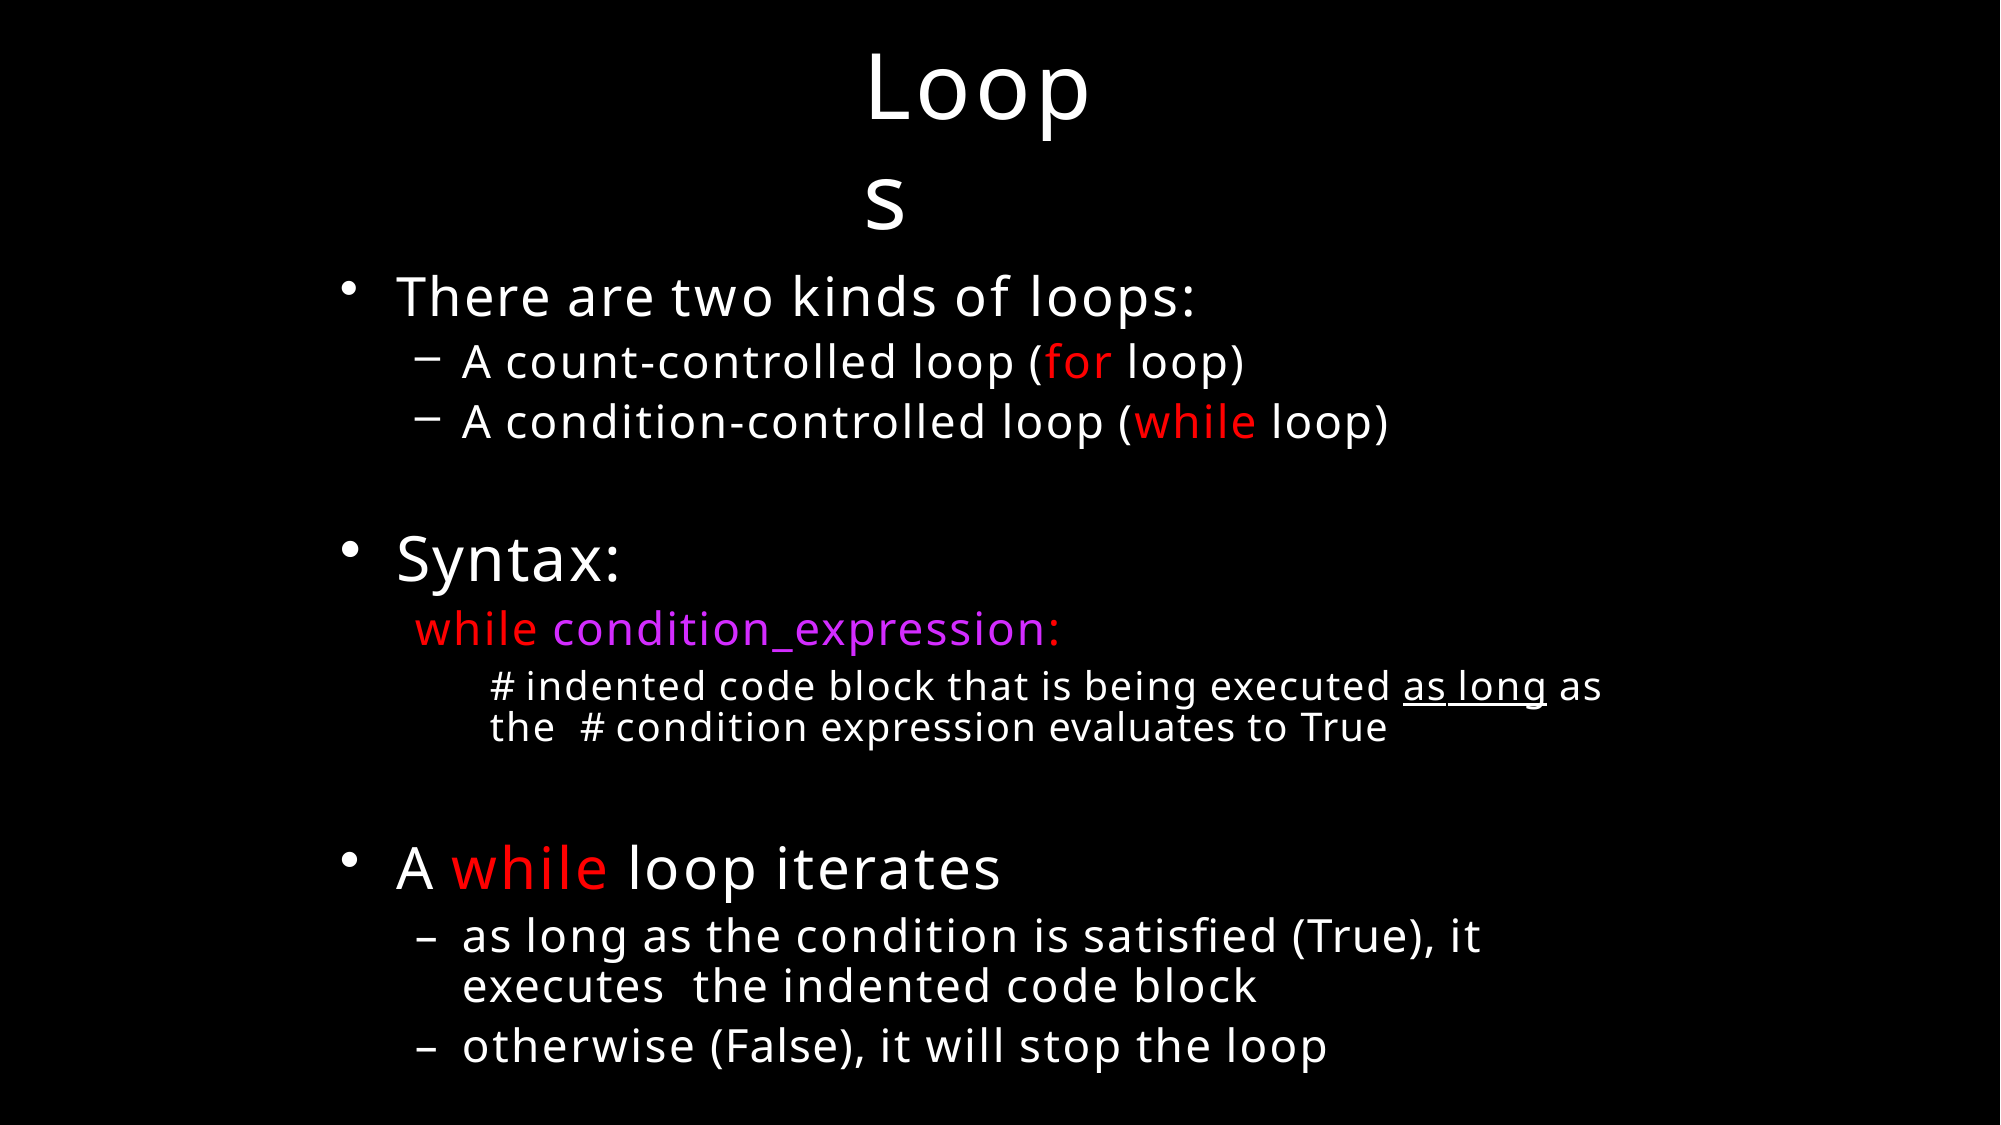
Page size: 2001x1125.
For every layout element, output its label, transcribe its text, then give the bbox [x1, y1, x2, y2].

text_box There are two kinds of loops: A count-controlled loop (for loop) A condition-controlled loop (while loop) Syntax: while condition_expression: # indented code block that is being executed as long as the # condition expression evaluates to True A while loop iterates as long as the condition is satisfied (True), it executes the indented code block otherwise (False), it will stop the loop [337, 252, 1649, 1072]
title Loops [861, 25, 1139, 248]
